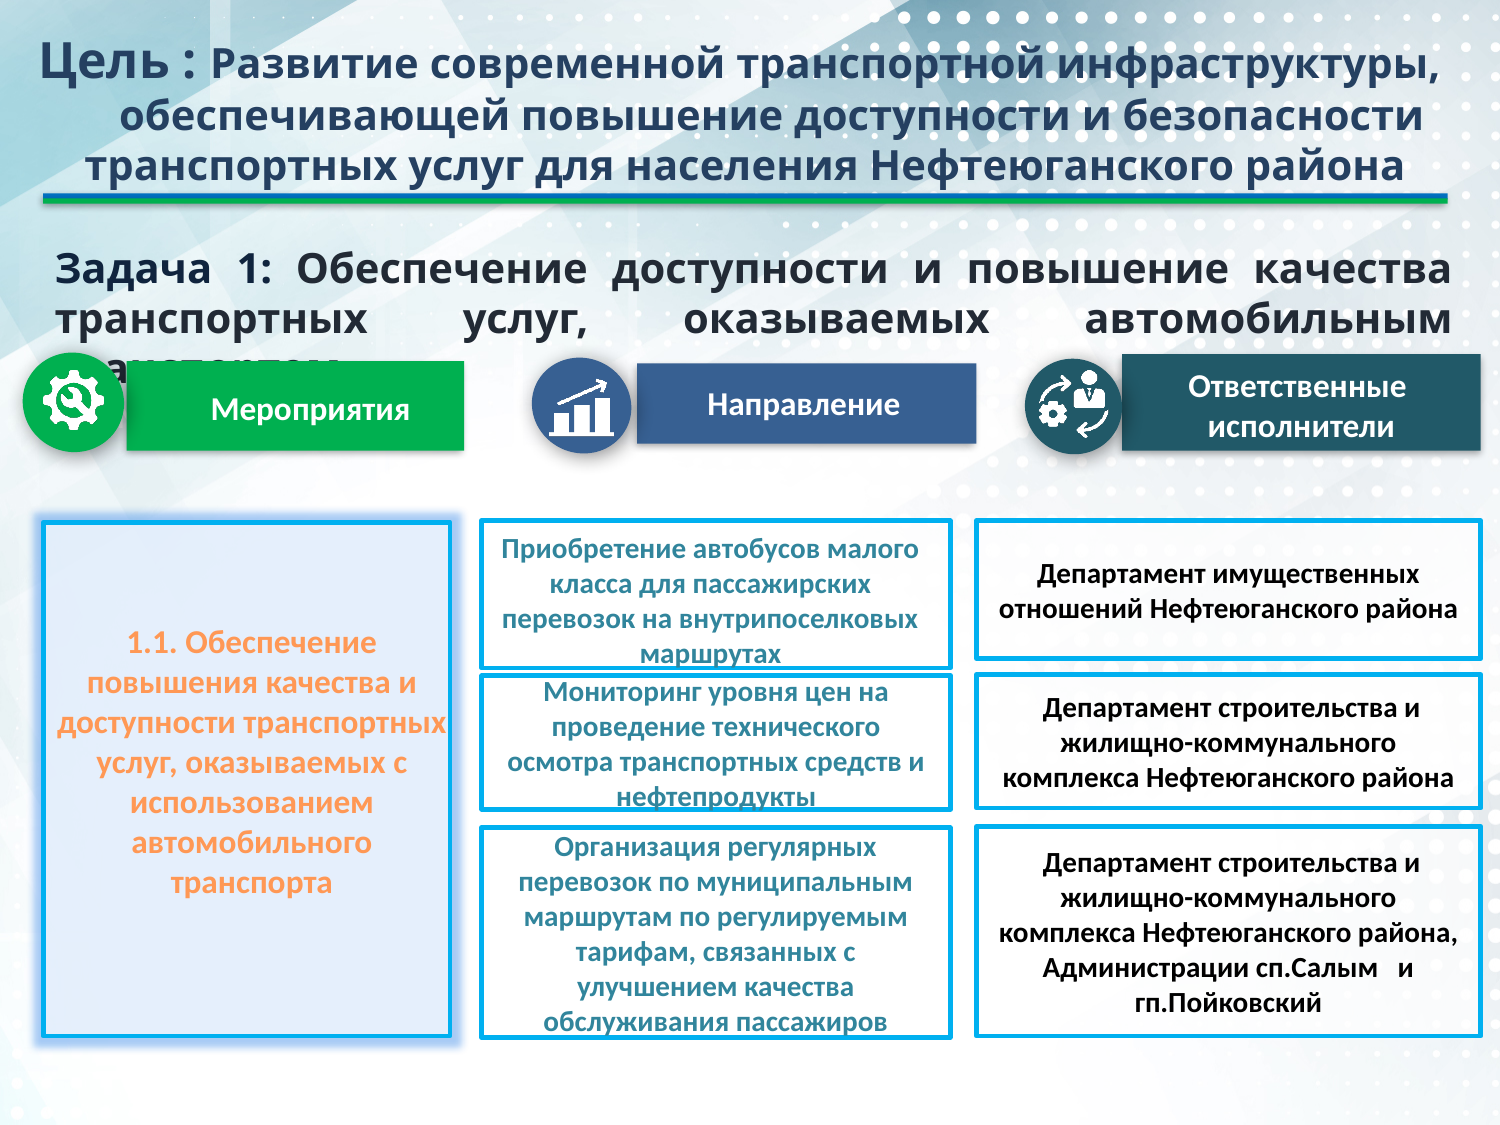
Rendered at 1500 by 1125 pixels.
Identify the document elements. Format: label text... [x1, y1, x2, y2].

text_box Организация регулярных перевозок по муниципальным маршрутам по регулируемым тарифам, связанных с улучшением качества обслуживания пассажиров [479, 826, 952, 1040]
text_box Департамент строительства и жилищно-коммунального комплекса Нефтеюганского района [974, 672, 1483, 810]
text_box Ответственные исполнители [1173, 400, 1430, 452]
text_box Департамент строительства и жилищно-коммунального комплекса Нефтеюганского района, Администрации сп.Салым и гп.Пойковский [974, 824, 1483, 1038]
text_box Департамент имущественных отношений Нефтеюганского района [974, 519, 1483, 661]
text_box [124, 359, 466, 453]
text_box Задача 1: Обеспечение доступности и повышение качества транспортных услуг, оказываемых автомобильным транспортом [39, 234, 1468, 400]
text_box [1116, 400, 1125, 435]
text_box [1022, 400, 1031, 433]
text_box [20, 350, 127, 455]
text_box Мероприятия [195, 379, 426, 434]
text_box Мониторинг уровня цен на проведение технического осмотра транспортных средств и нефтепродукты [480, 674, 953, 811]
text_box [529, 355, 634, 445]
text_box 1.1. Обеспечение повышения качества и доступности транспортных услуг, оказываемых с использованием автомобильного транспорта [39, 613, 465, 928]
text_box [638, 400, 978, 446]
text_box [556, 448, 611, 456]
text_box Цель : Развитие современной транспортной инфраструктуры, обеспечивающей повышение доступности и безопасности транспортных услуг для населения Нефтеюганского района [22, 21, 1468, 197]
text_box Приобретение автобусов малого класса для пассажирских перевозок на внутрипоселковых маршрутах [470, 522, 951, 677]
text_box [41, 928, 452, 1038]
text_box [513, 603, 949, 664]
text_box Направление [692, 400, 916, 430]
picture [0, 0, 1500, 1125]
text_box [41, 520, 452, 613]
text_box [42, 193, 1448, 205]
text_box [1126, 352, 1483, 453]
text_box [479, 519, 952, 605]
text_box [1044, 447, 1104, 457]
